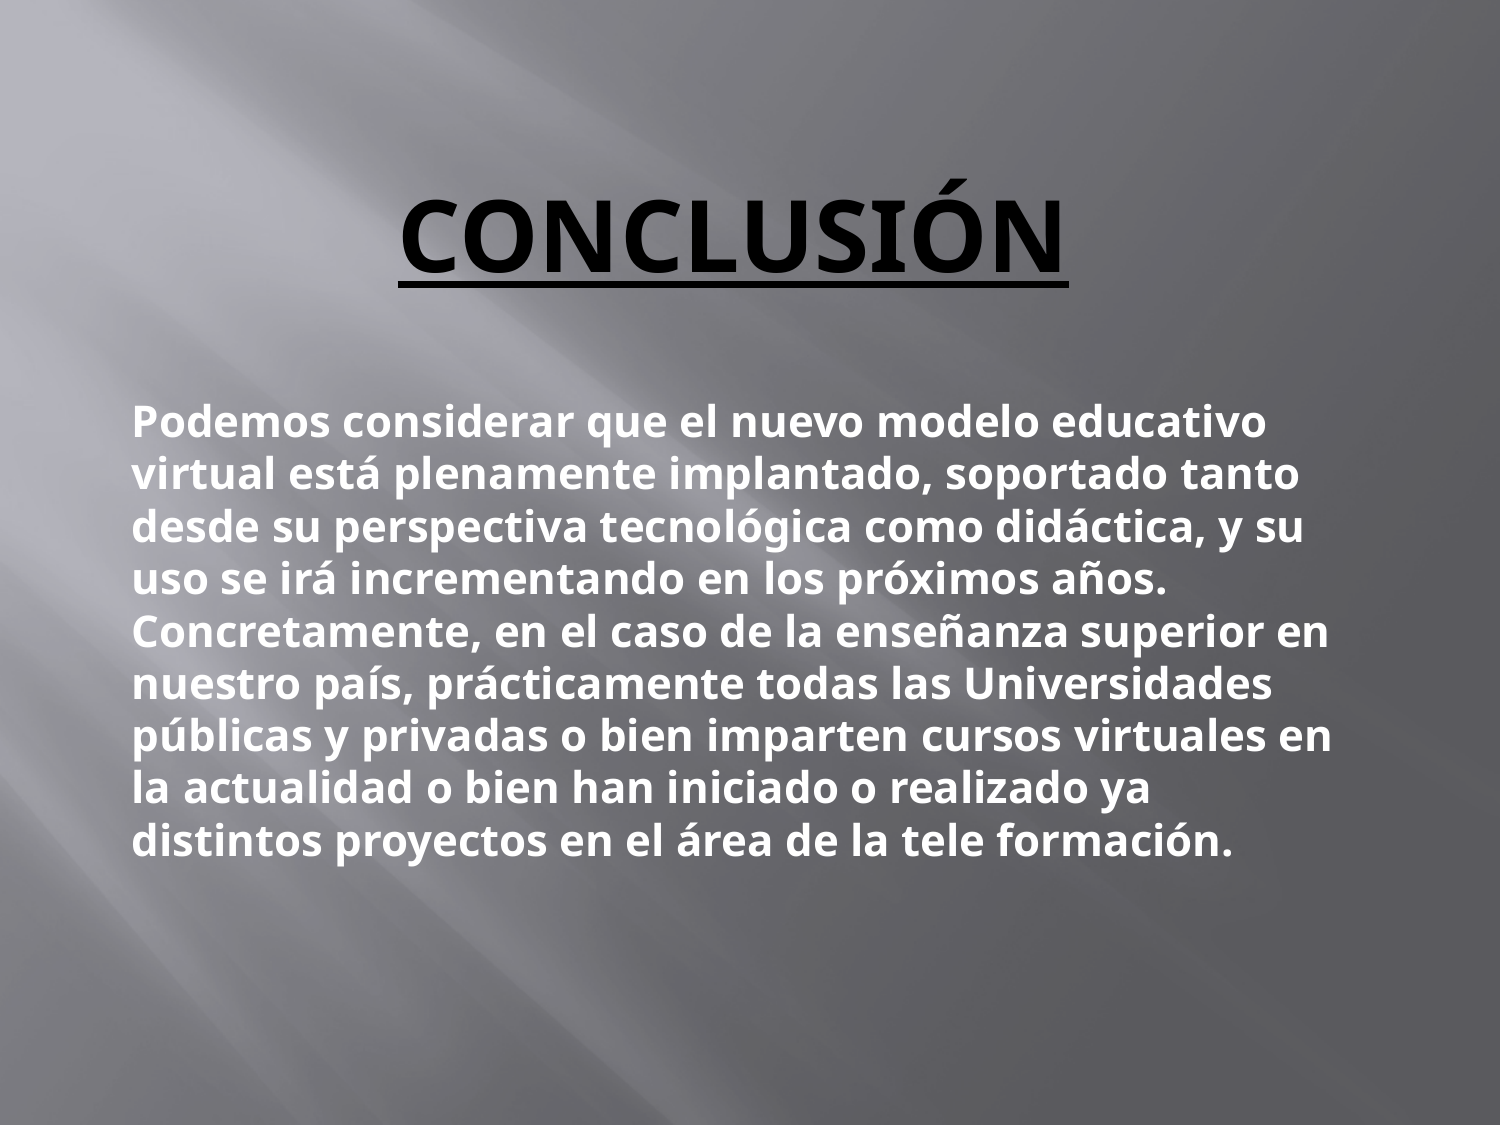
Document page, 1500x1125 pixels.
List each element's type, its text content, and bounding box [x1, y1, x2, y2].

title Conclusión [58, 152, 1409, 293]
subtitle Podemos considerar que el nuevo modelo educativo virtual está plenamente implantado, soportado tanto desde su perspectiva tecnológica como didáctica, y su uso se irá incrementando en los próximos años. Concretamente, en el caso de la enseñanza superior en nuestro país, prácticamente todas las Universidades públicas y privadas o bien imparten cursos virtuales en la actualidad o bien han iniciado o realizado ya distintos proyectos en el área de la tele formación. [117, 386, 1360, 914]
